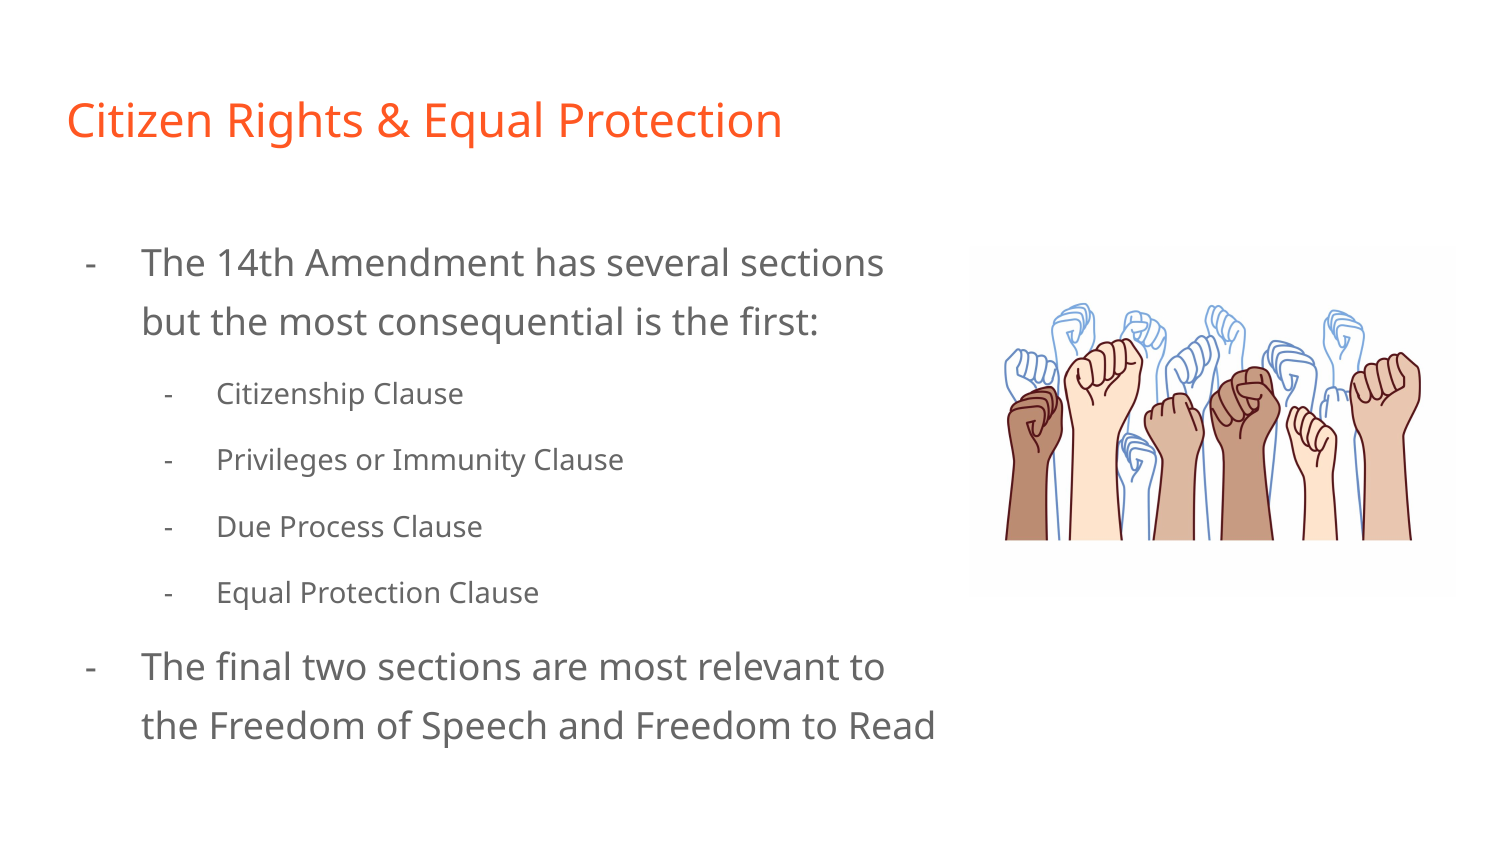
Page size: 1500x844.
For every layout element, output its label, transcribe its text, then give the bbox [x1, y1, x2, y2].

title Citizen Rights & Equal Protection [51, 72, 1449, 167]
picture [968, 246, 1456, 598]
list The 14th Amendment has several sections but the most consequential is the first: Citizenship Clause Privileges or Immunity Clause Due Process Clause Equal Protection Clause The final two sections are most relevant to the Freedom of Speech and Freedom to Read [51, 214, 964, 775]
